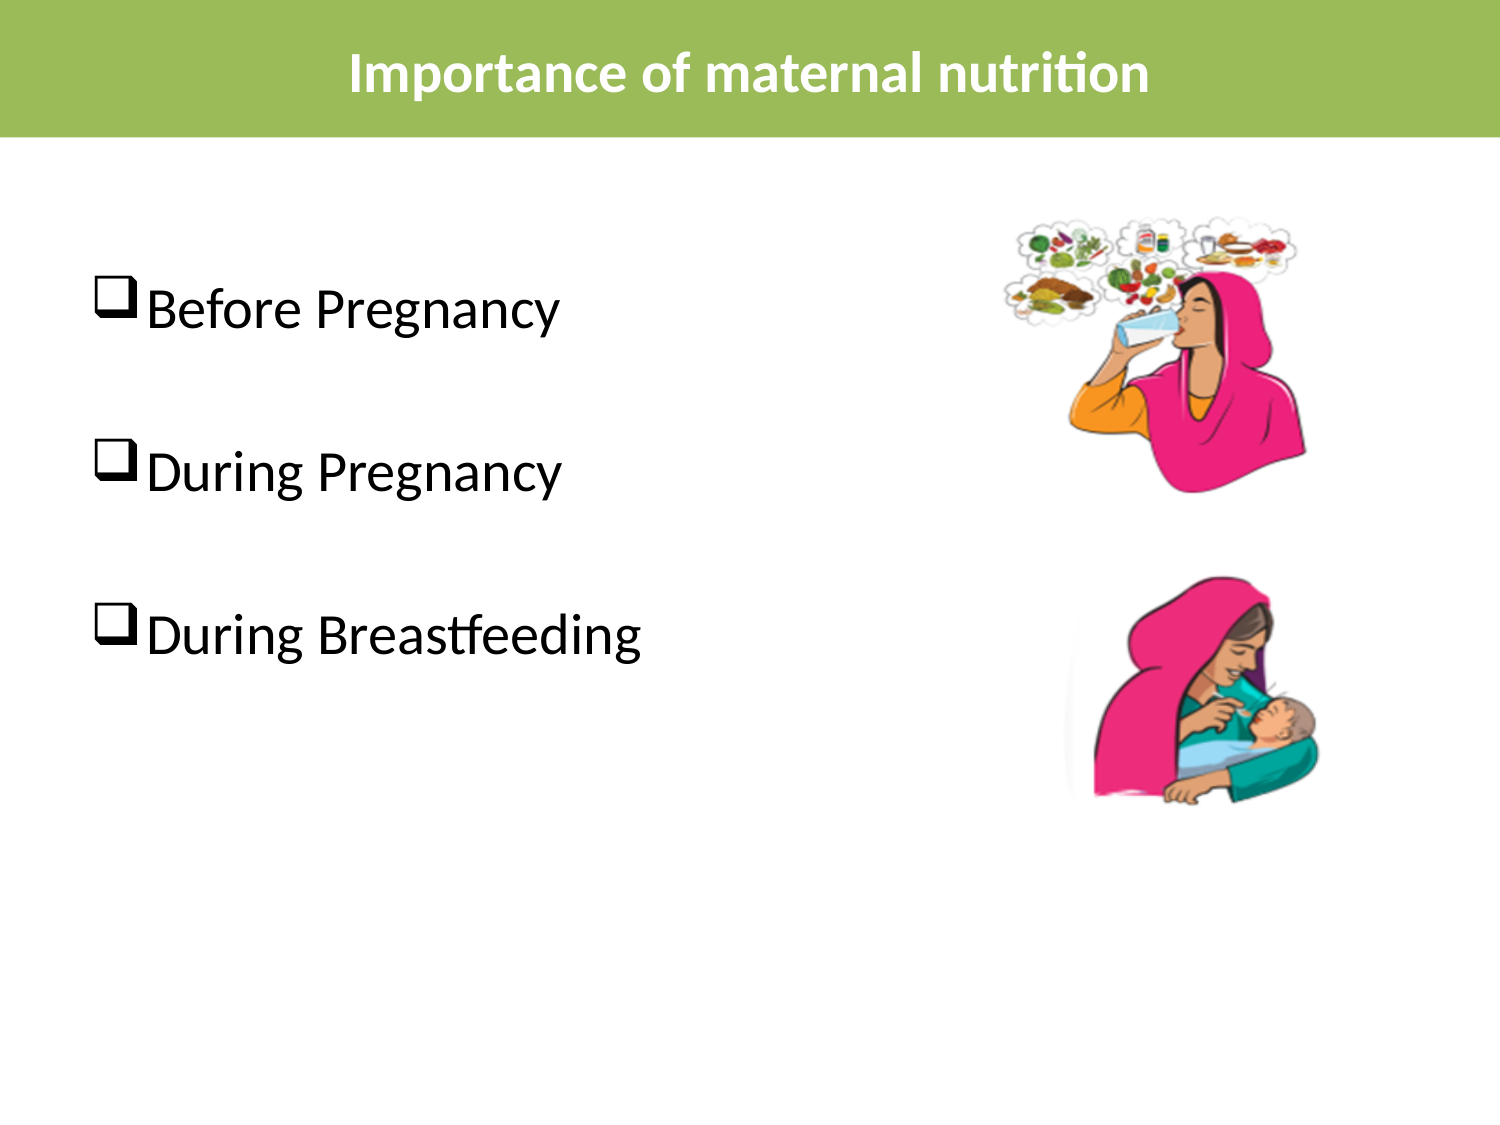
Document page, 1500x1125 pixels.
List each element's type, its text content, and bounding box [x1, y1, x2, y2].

list Before Pregnancy During Pregnancy During Breastfeeding [75, 262, 1425, 1063]
text_box Importance of maternal nutrition [0, 0, 1500, 138]
picture [1062, 537, 1334, 838]
picture [999, 174, 1338, 509]
